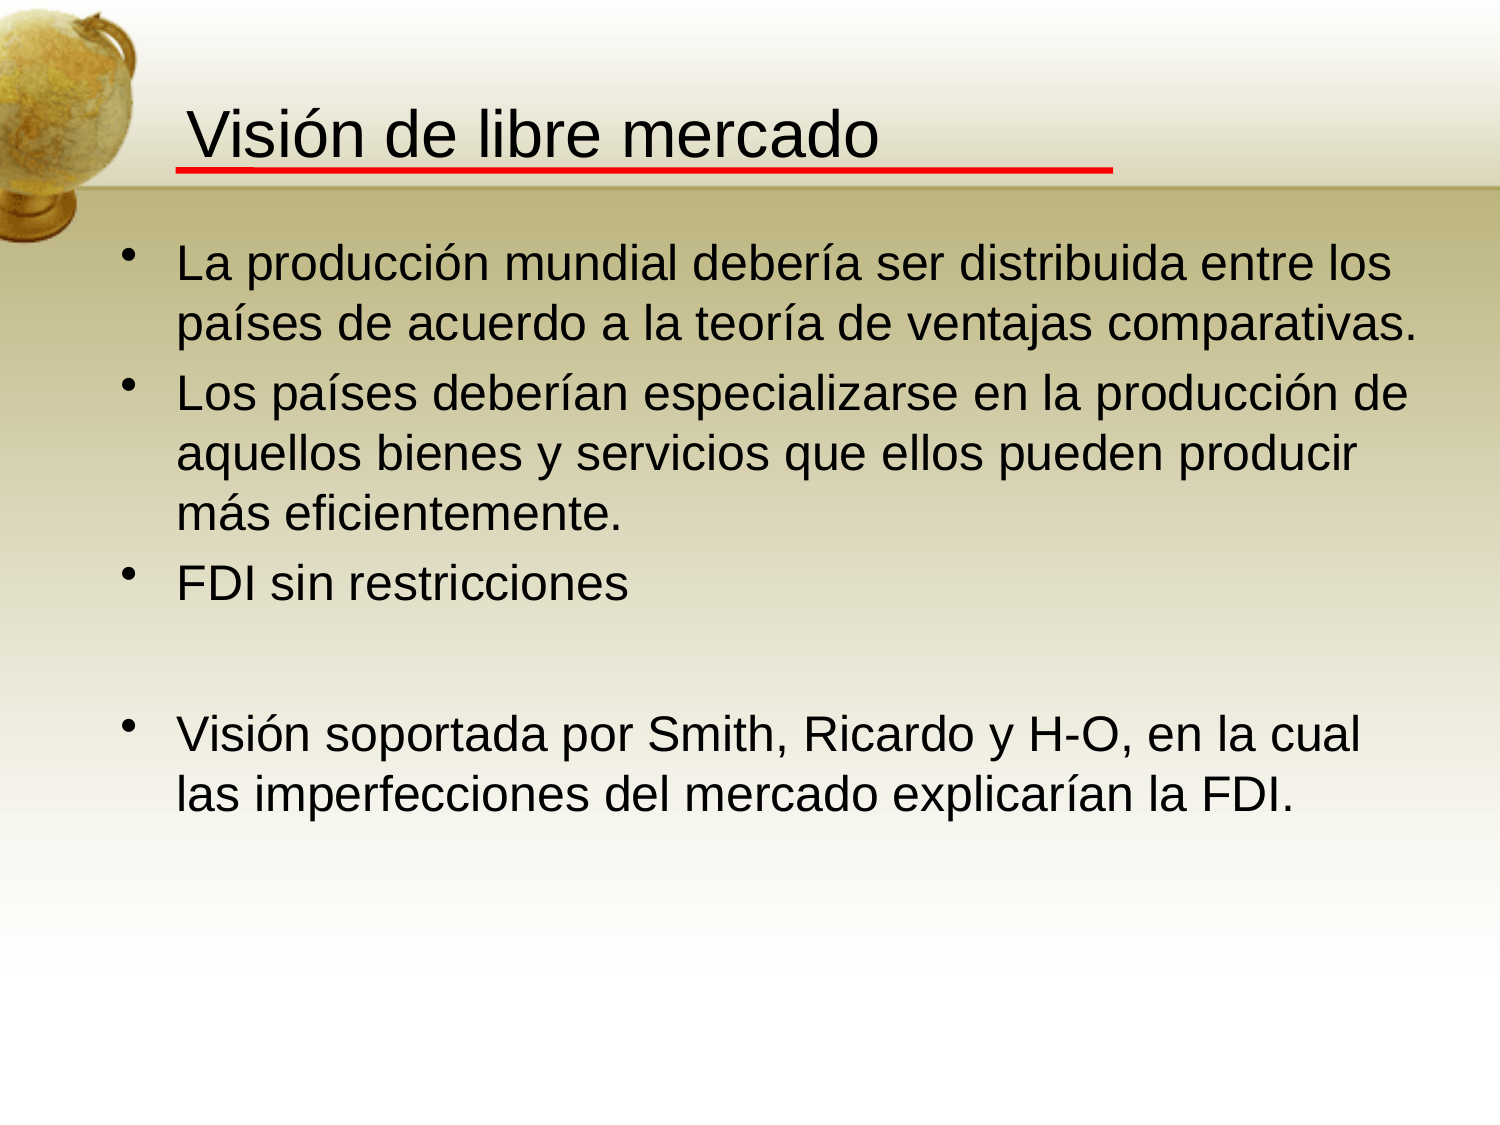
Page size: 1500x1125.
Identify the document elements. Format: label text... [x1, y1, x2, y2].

title Visión de libre mercado [170, 36, 1436, 179]
list La producción mundial debería ser distribuida entre los países de acuerdo a la teoría de ventajas comparativas. Los países deberían especializarse en la producción de aquellos bienes y servicios que ellos pueden producir más eficientemente. FDI sin restricciones Visión soportada por Smith, Ricardo y H-O, en la cual las imperfecciones del mercado explicarían la FDI. [105, 222, 1454, 1091]
picture [0, 0, 1500, 1125]
